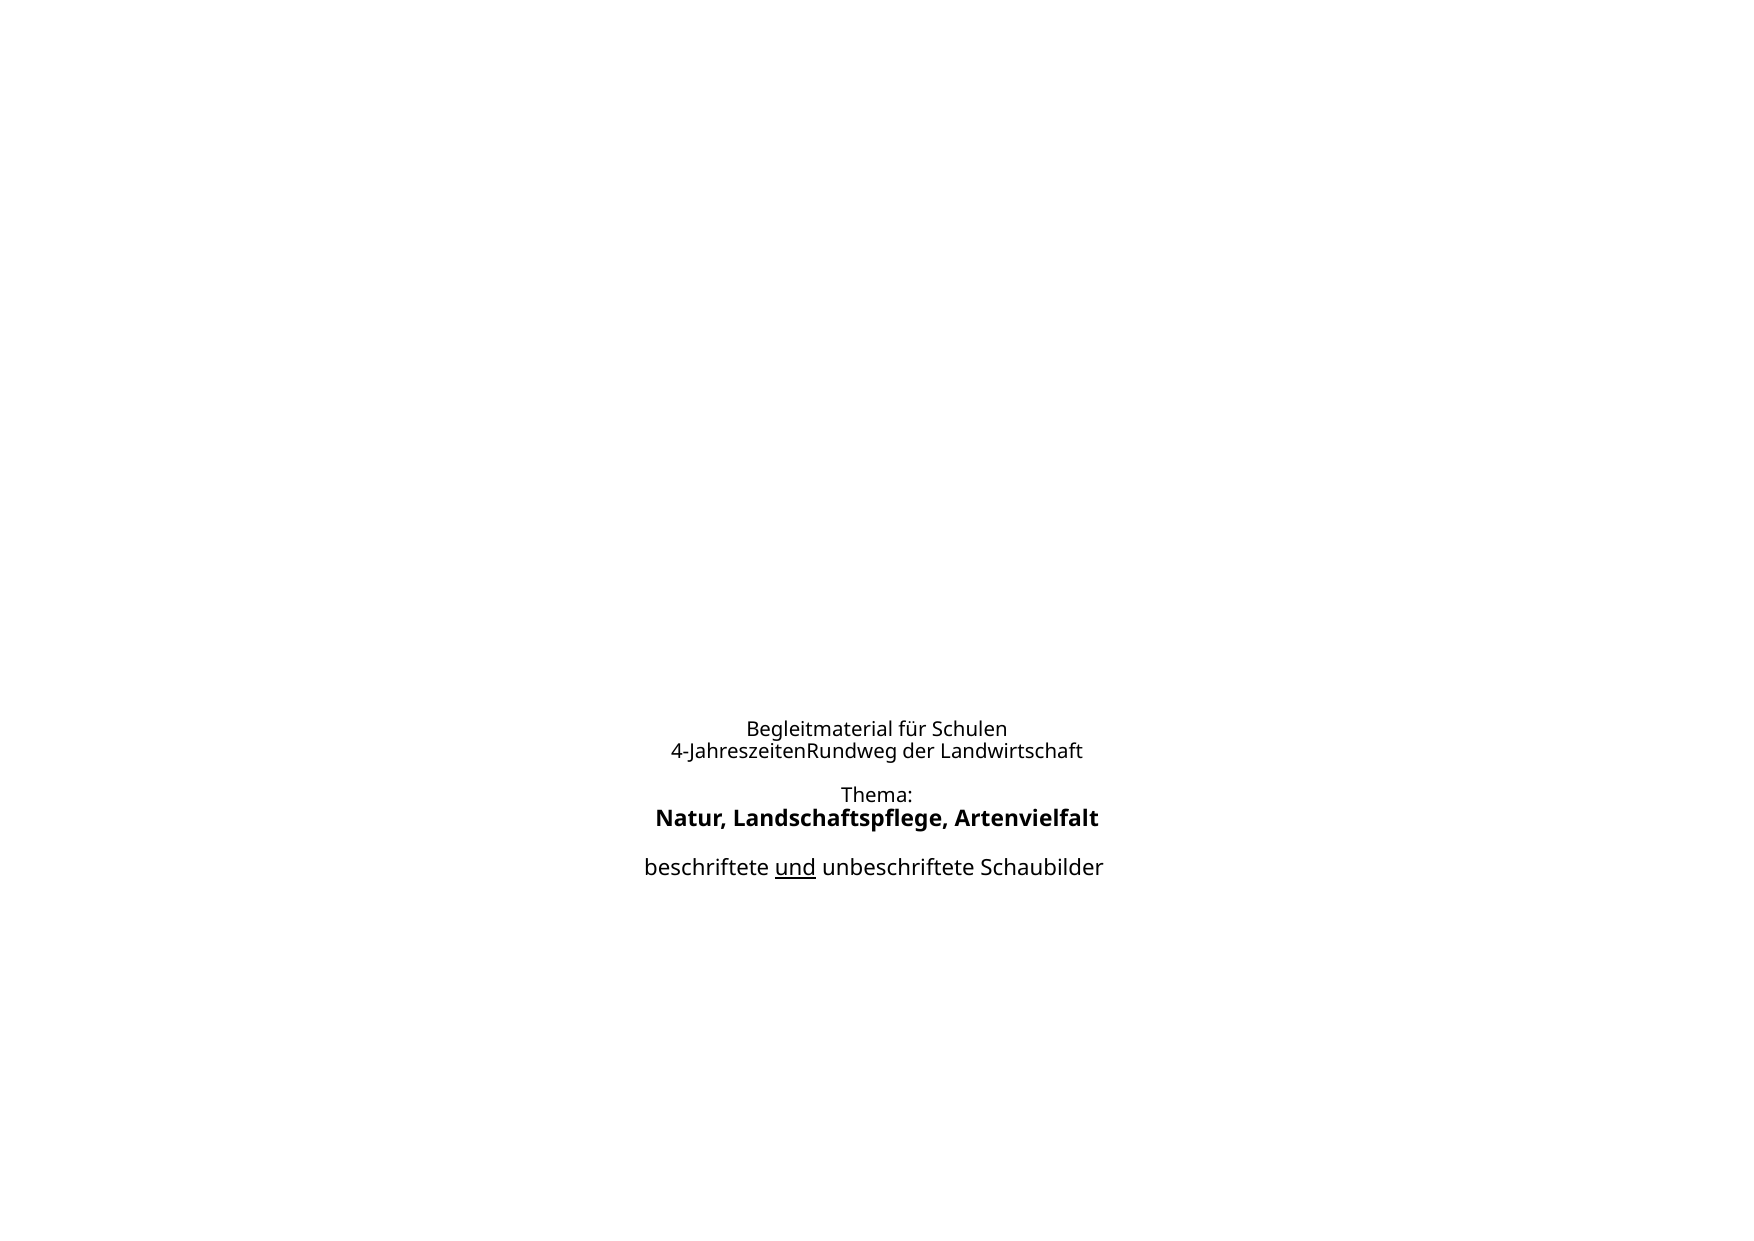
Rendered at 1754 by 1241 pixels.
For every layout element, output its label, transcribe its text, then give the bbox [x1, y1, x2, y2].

title Begleitmaterial für Schulen 4-JahreszeitenRundweg der Landwirtschaft Thema: Natur, Landschaftspflege, Artenvielfalt beschriftete und unbeschriftete Schaubilder [219, 710, 1535, 902]
